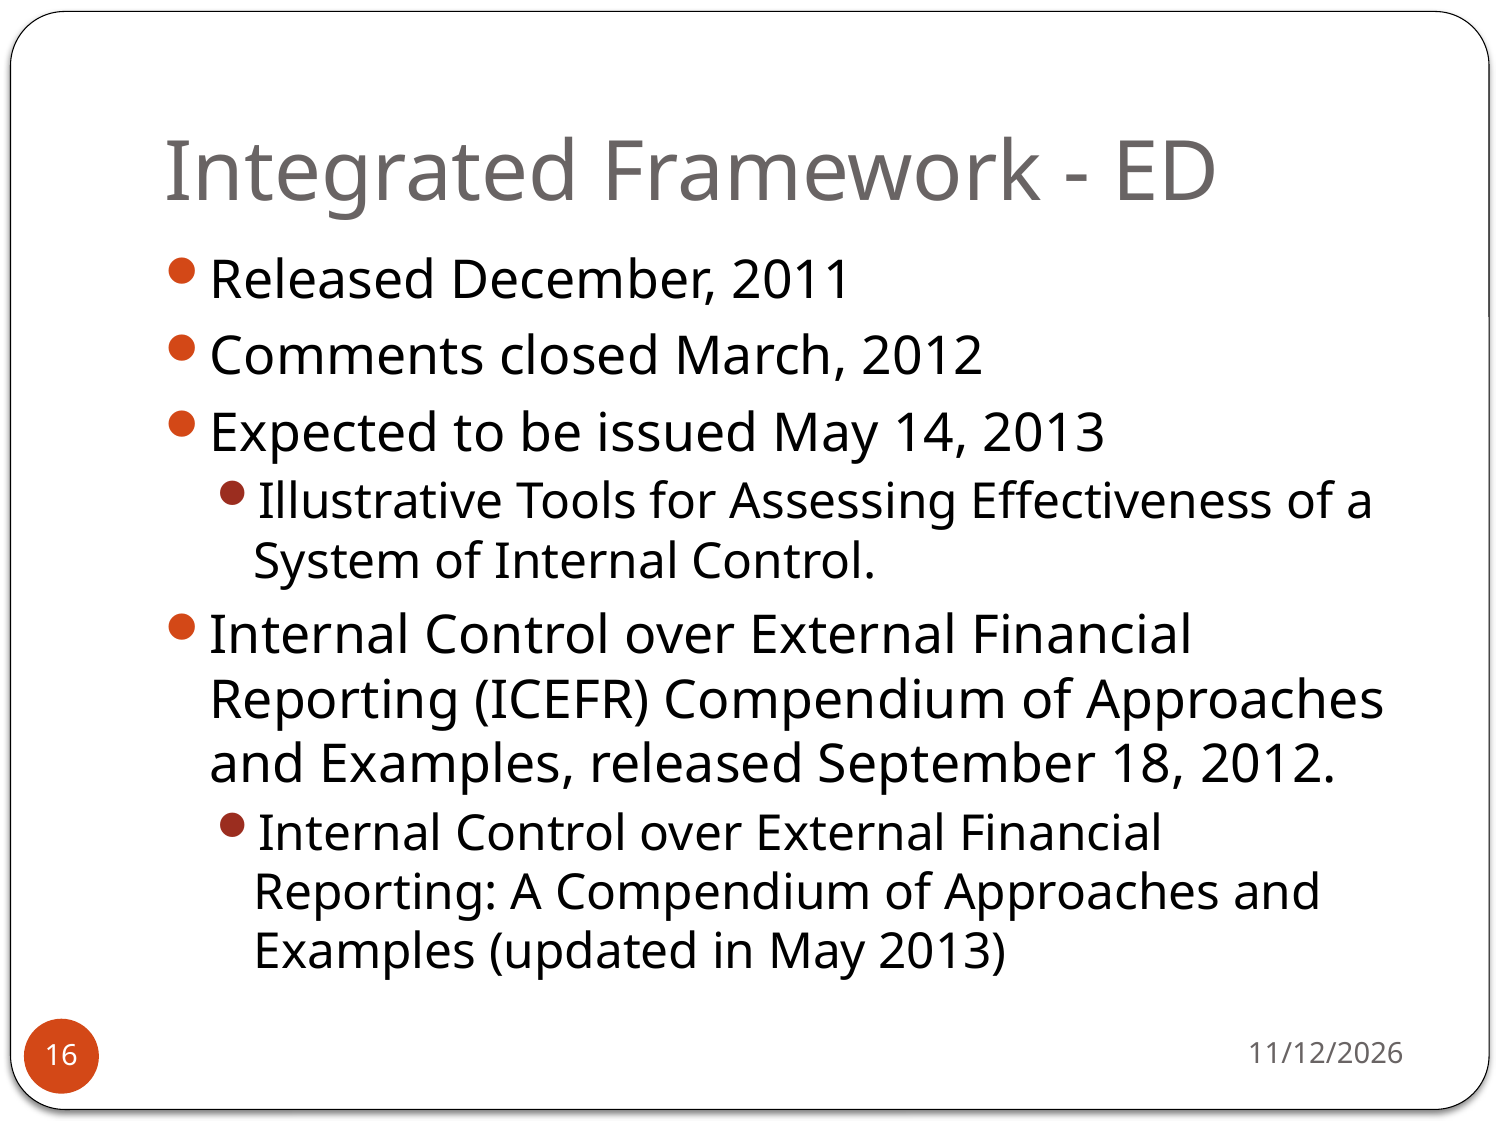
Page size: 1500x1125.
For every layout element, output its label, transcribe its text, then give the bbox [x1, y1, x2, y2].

slide_number 16 [23, 1018, 99, 1094]
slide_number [1012, 1015, 1419, 1094]
title Integrated Framework - ED [150, 45, 1425, 233]
list Released December, 2011 Comments closed March, 2012 Expected to be issued May 14, 2013 Illustrative Tools for Assessing Effectiveness of a System of Internal Control. Internal Control over External Financial Reporting (ICEFR) Compendium of Approaches and Examples, released September 18, 2012. Internal Control over External Financial Reporting: A Compendium of Approaches and Examples (updated in May 2013) [150, 237, 1425, 988]
